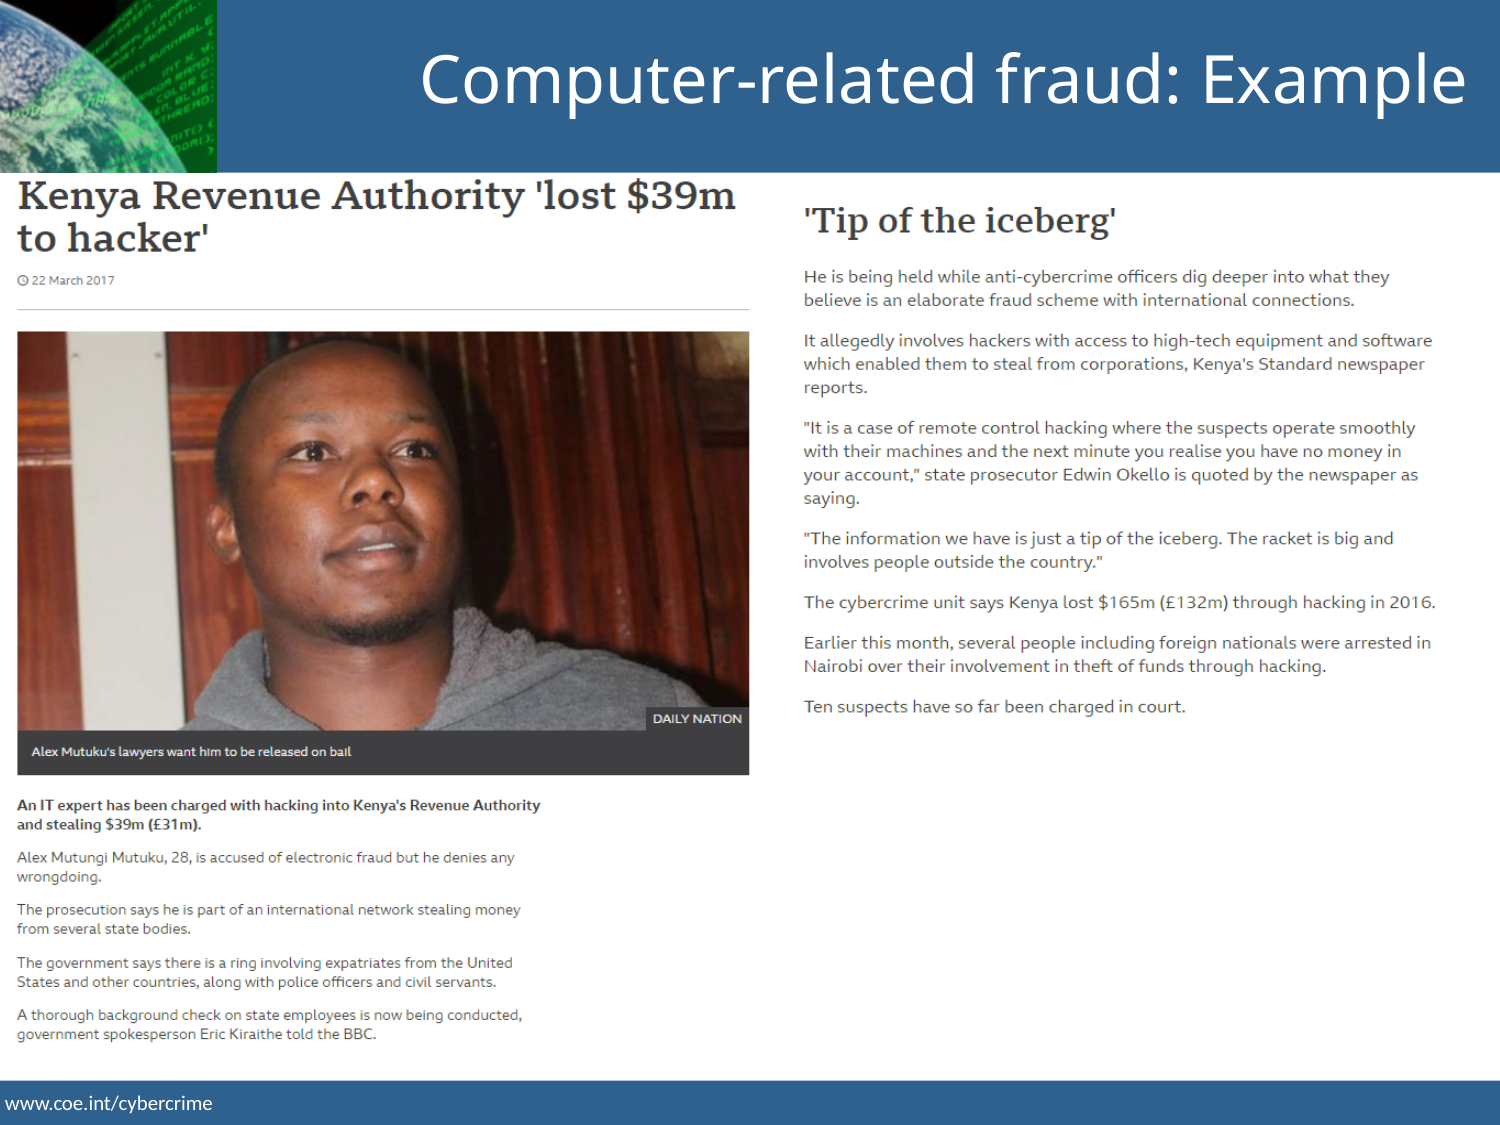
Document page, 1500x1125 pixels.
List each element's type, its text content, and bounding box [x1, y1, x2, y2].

text_box Computer-related fraud: Example [231, 29, 1484, 125]
picture [1, 174, 1500, 1070]
picture [0, 0, 217, 173]
